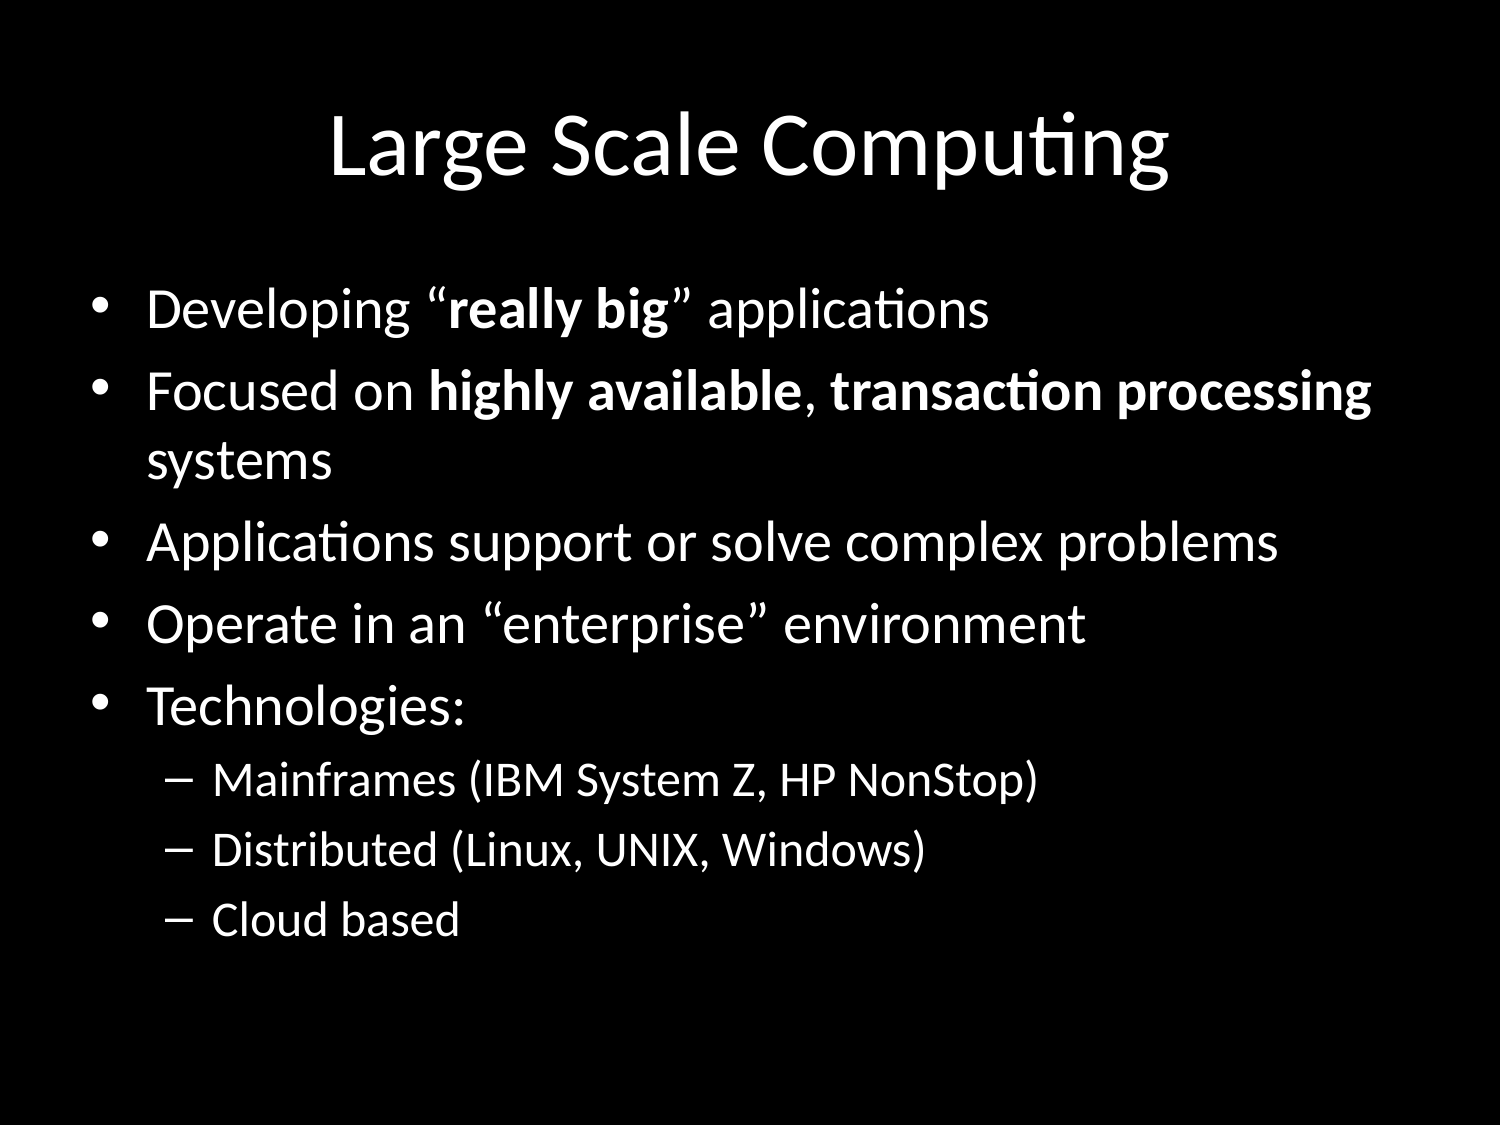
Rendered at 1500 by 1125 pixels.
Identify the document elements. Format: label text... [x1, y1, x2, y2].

title Large Scale Computing [75, 45, 1425, 233]
list Developing “really big” applications Focused on highly available, transaction processing systems Applications support or solve complex problems Operate in an “enterprise” environment Technologies: Mainframes (IBM System Z, HP NonStop) Distributed (Linux, UNIX, Windows) Cloud based [75, 262, 1425, 1075]
